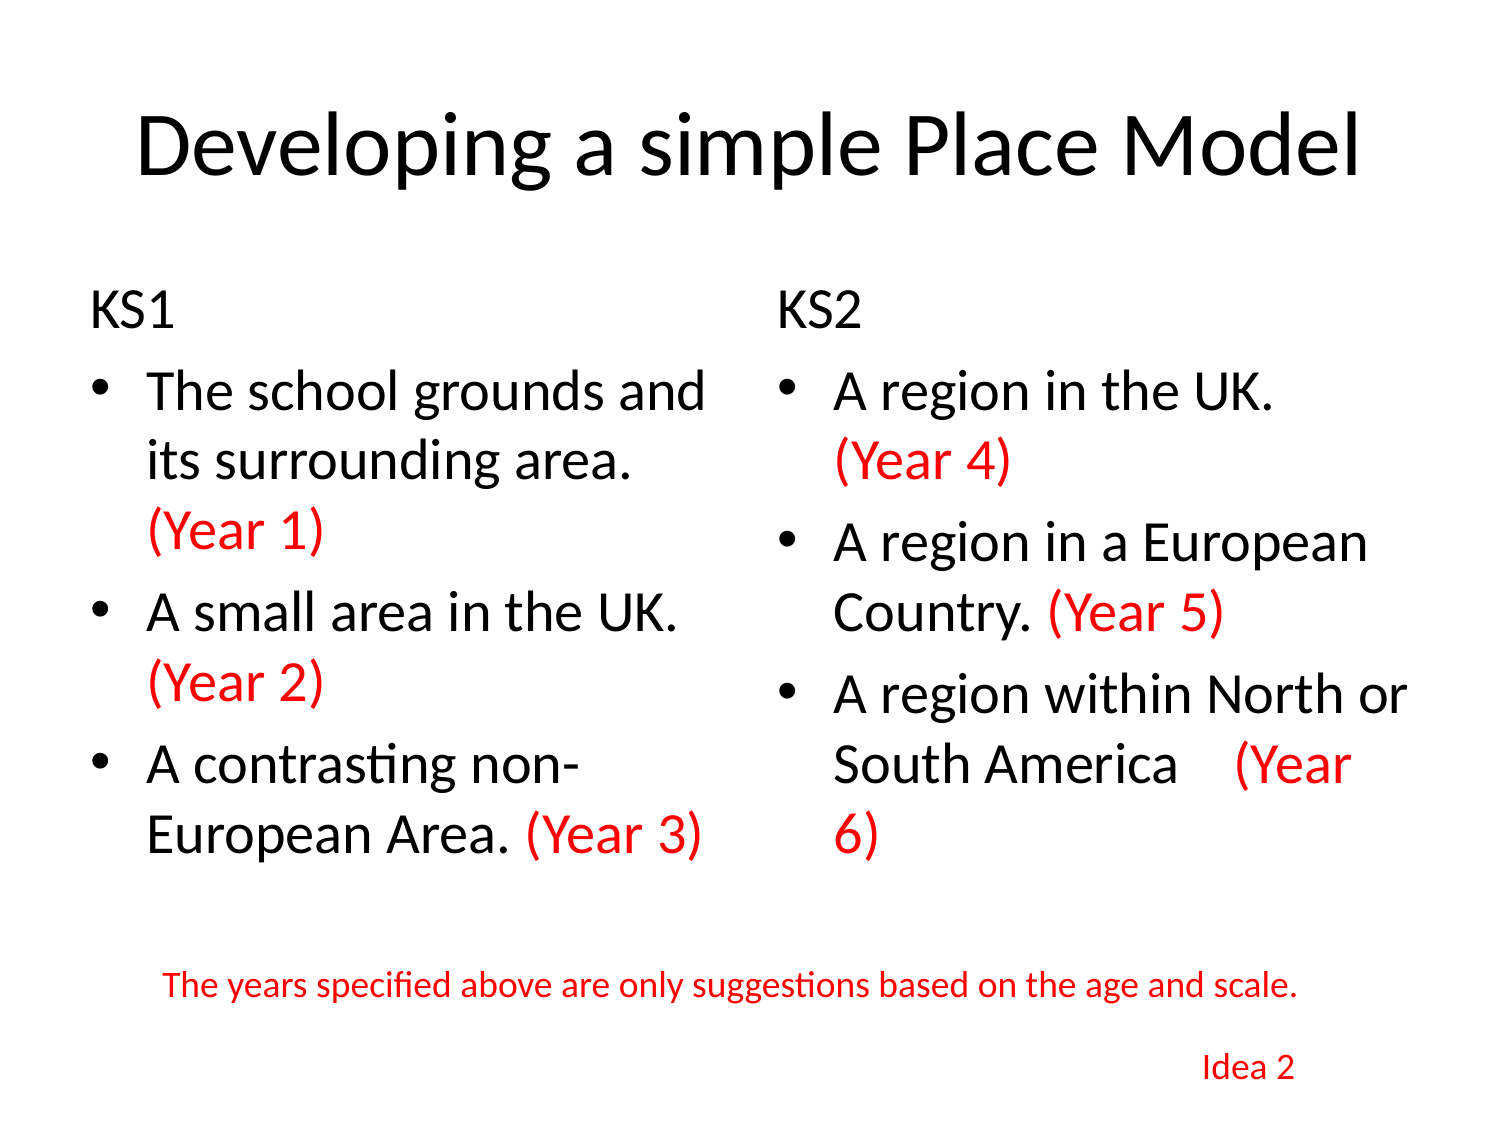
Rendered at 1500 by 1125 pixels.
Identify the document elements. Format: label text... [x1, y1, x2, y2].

list KS1 The school grounds and its surrounding area. (Year 1) A small area in the UK. (Year 2) A contrasting non-European Area. (Year 3) [75, 262, 738, 906]
text_box The years specified above are only suggestions based on the age and scale. [147, 952, 1435, 1012]
title Developing a simple Place Model [75, 45, 1425, 233]
text_box Idea 2 [1187, 1034, 1353, 1095]
list KS2 A region in the UK. (Year 4) A region in a European Country. (Year 5) A region within North or South America (Year 6) [762, 262, 1425, 917]
